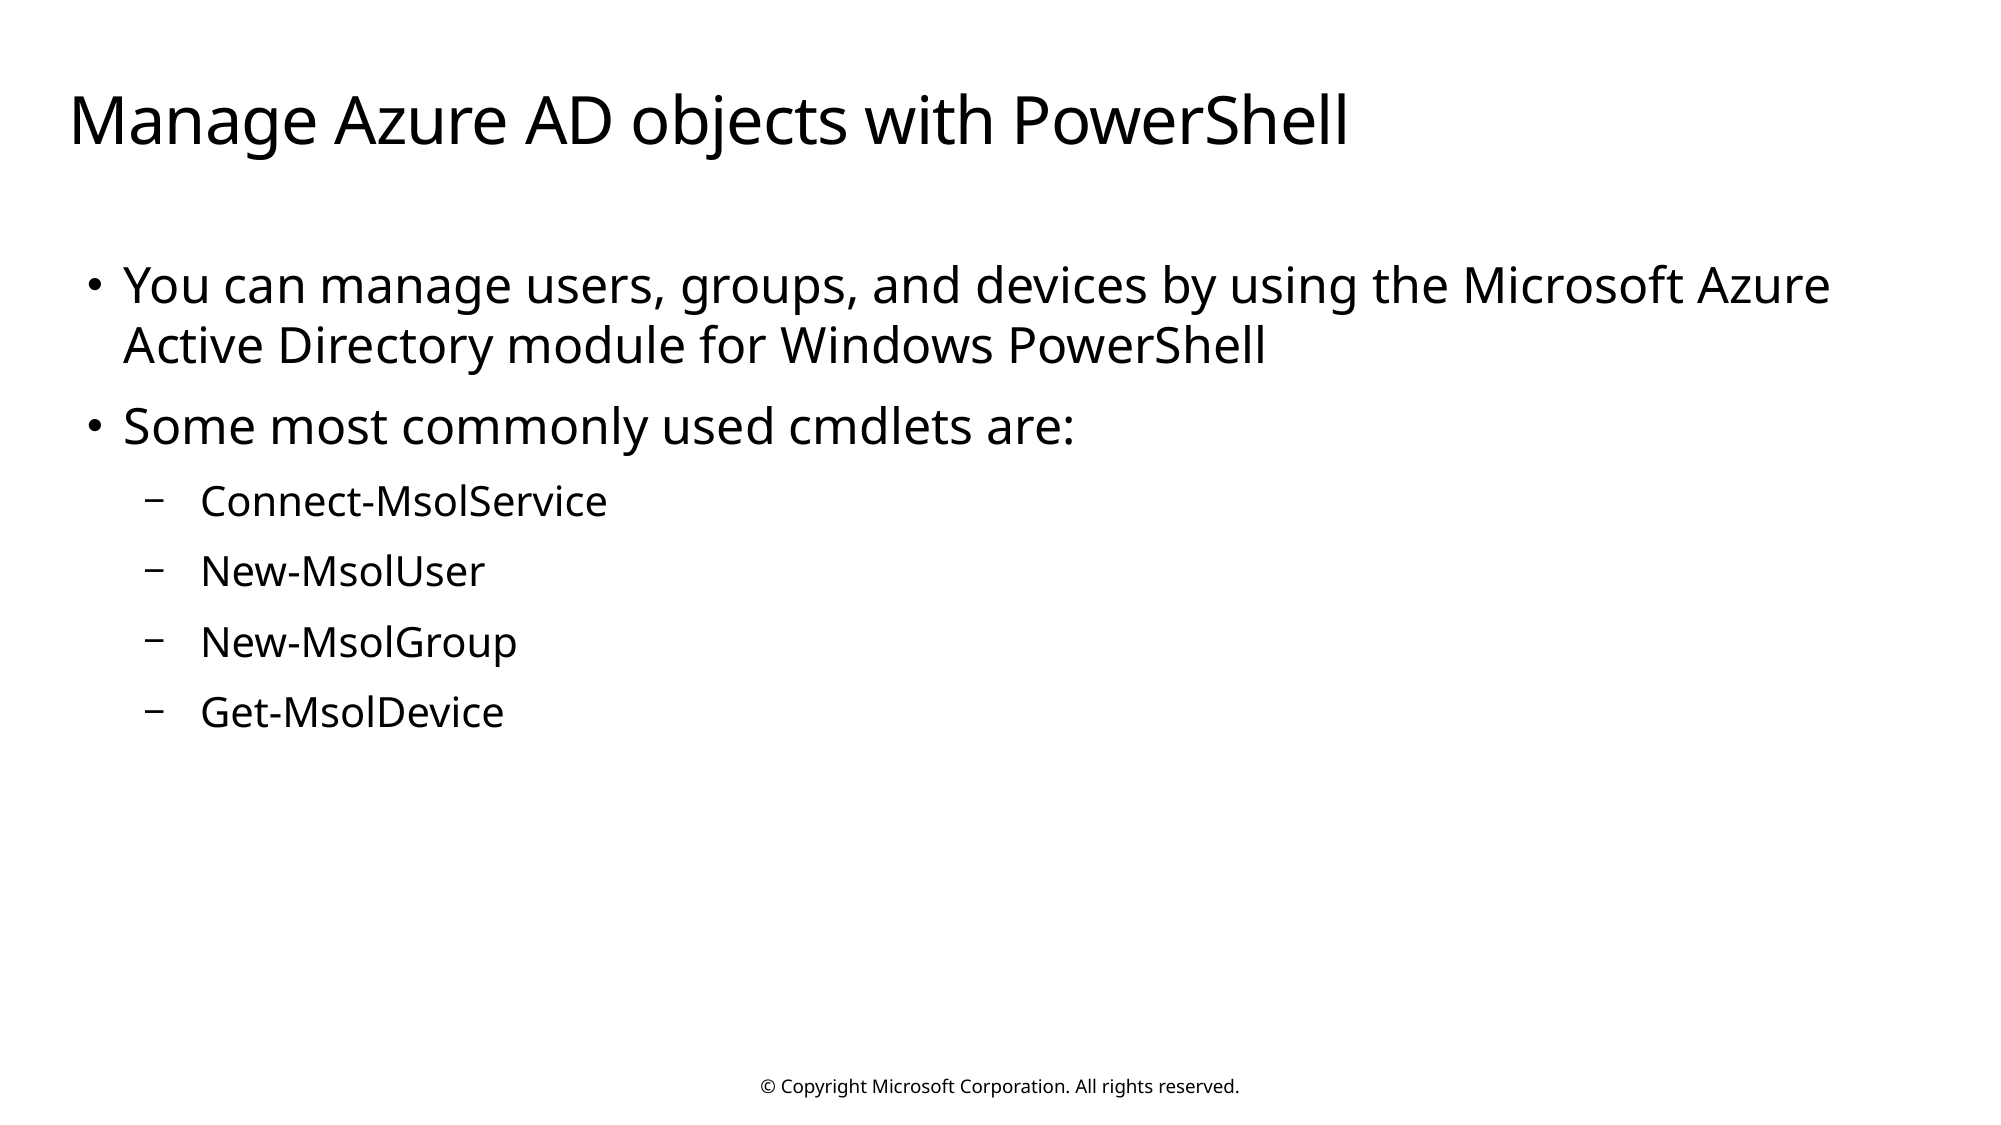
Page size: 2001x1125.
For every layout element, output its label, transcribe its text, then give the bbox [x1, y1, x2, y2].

title Manage Azure AD objects with PowerShell [68, 72, 1944, 184]
list You can manage users, groups, and devices by using the Microsoft Azure Active Directory module for Windows PowerShell Some most commonly used cmdlets are: Connect-MsolService New-MsolUser New-MsolGroup Get-MsolDevice [68, 238, 1930, 759]
